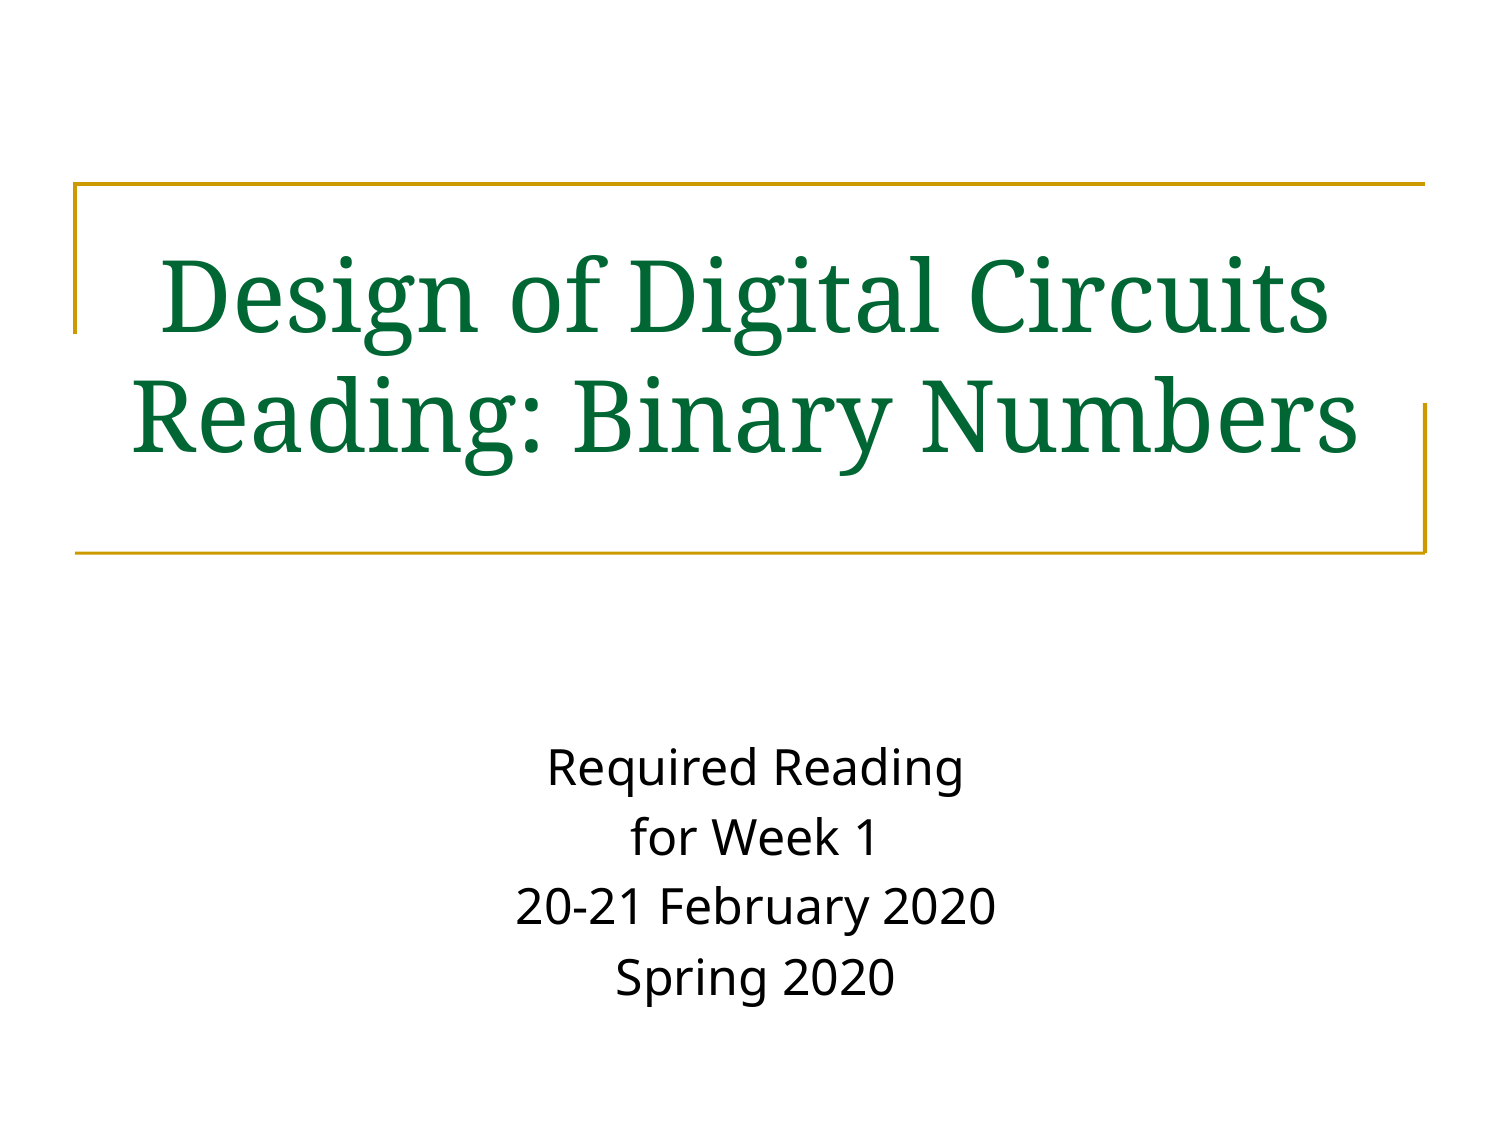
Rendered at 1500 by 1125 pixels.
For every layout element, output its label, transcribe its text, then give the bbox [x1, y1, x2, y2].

title Design of Digital Circuits Reading: Binary Numbers [54, 105, 1438, 388]
subtitle Required Reading for Week 1 20-21 February 2020 Spring 2020 [112, 587, 1400, 1064]
